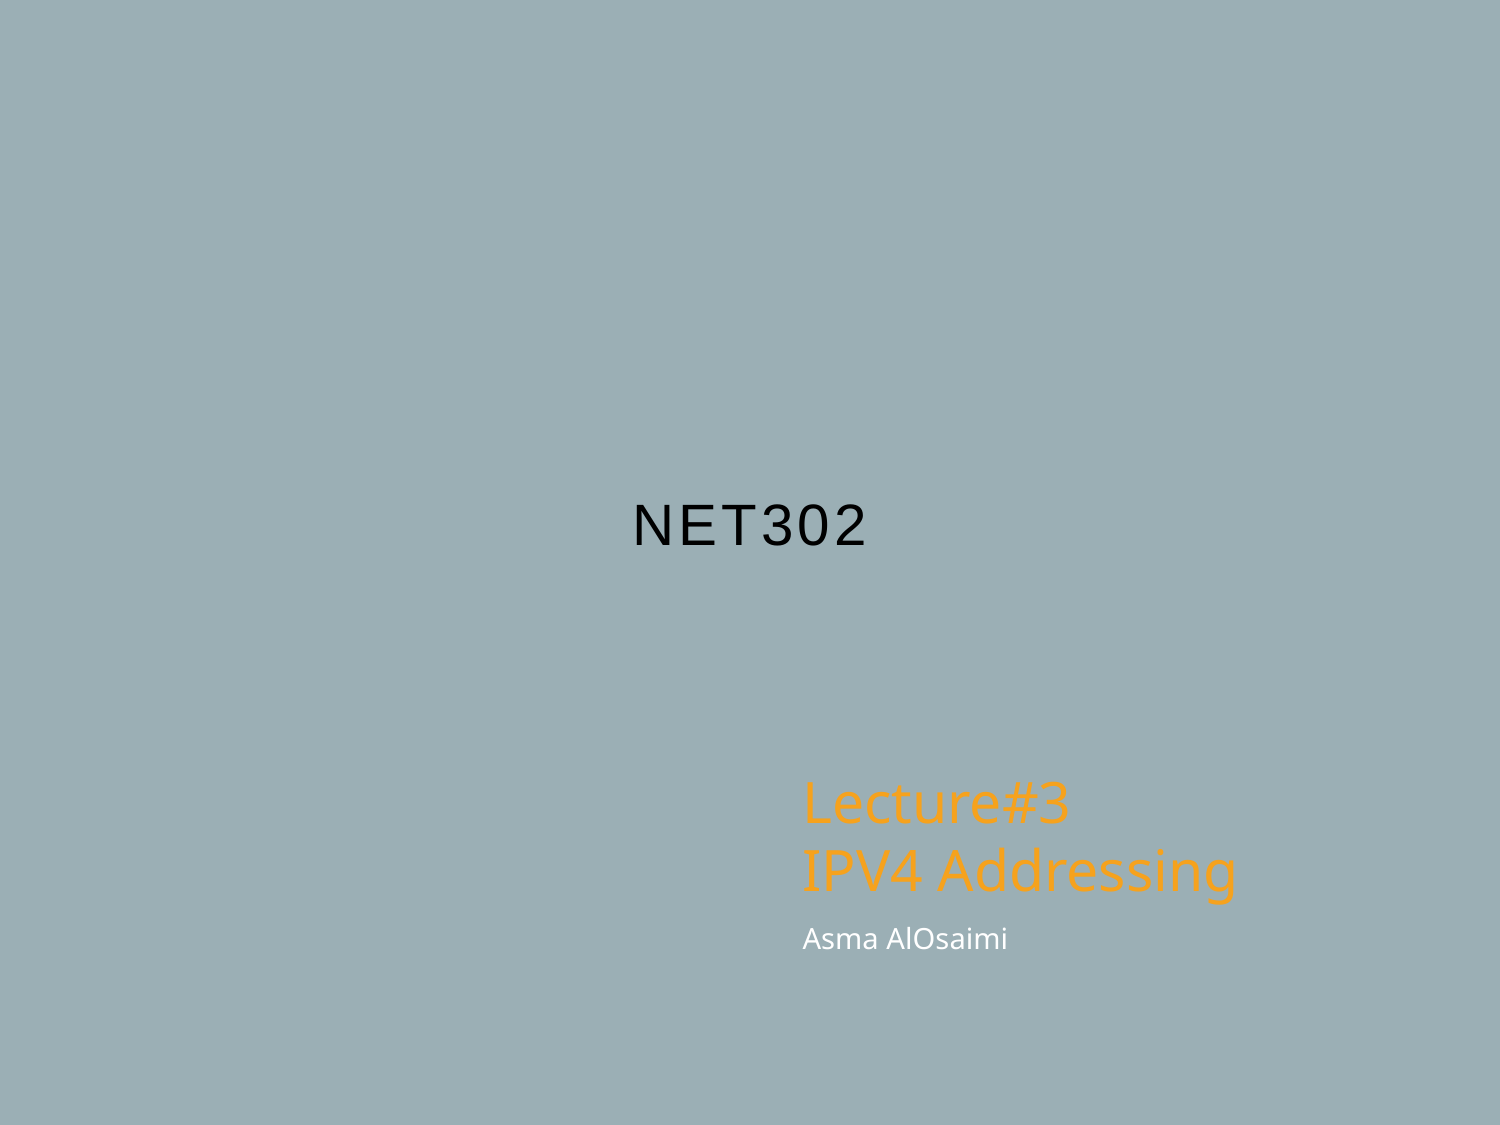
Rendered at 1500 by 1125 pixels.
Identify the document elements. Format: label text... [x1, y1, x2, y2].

title NET302 [178, 388, 1322, 665]
text_box Asma AlOsaimi [787, 912, 1450, 1036]
text_box Lecture#3 IPV4 Addressing [787, 758, 1450, 912]
